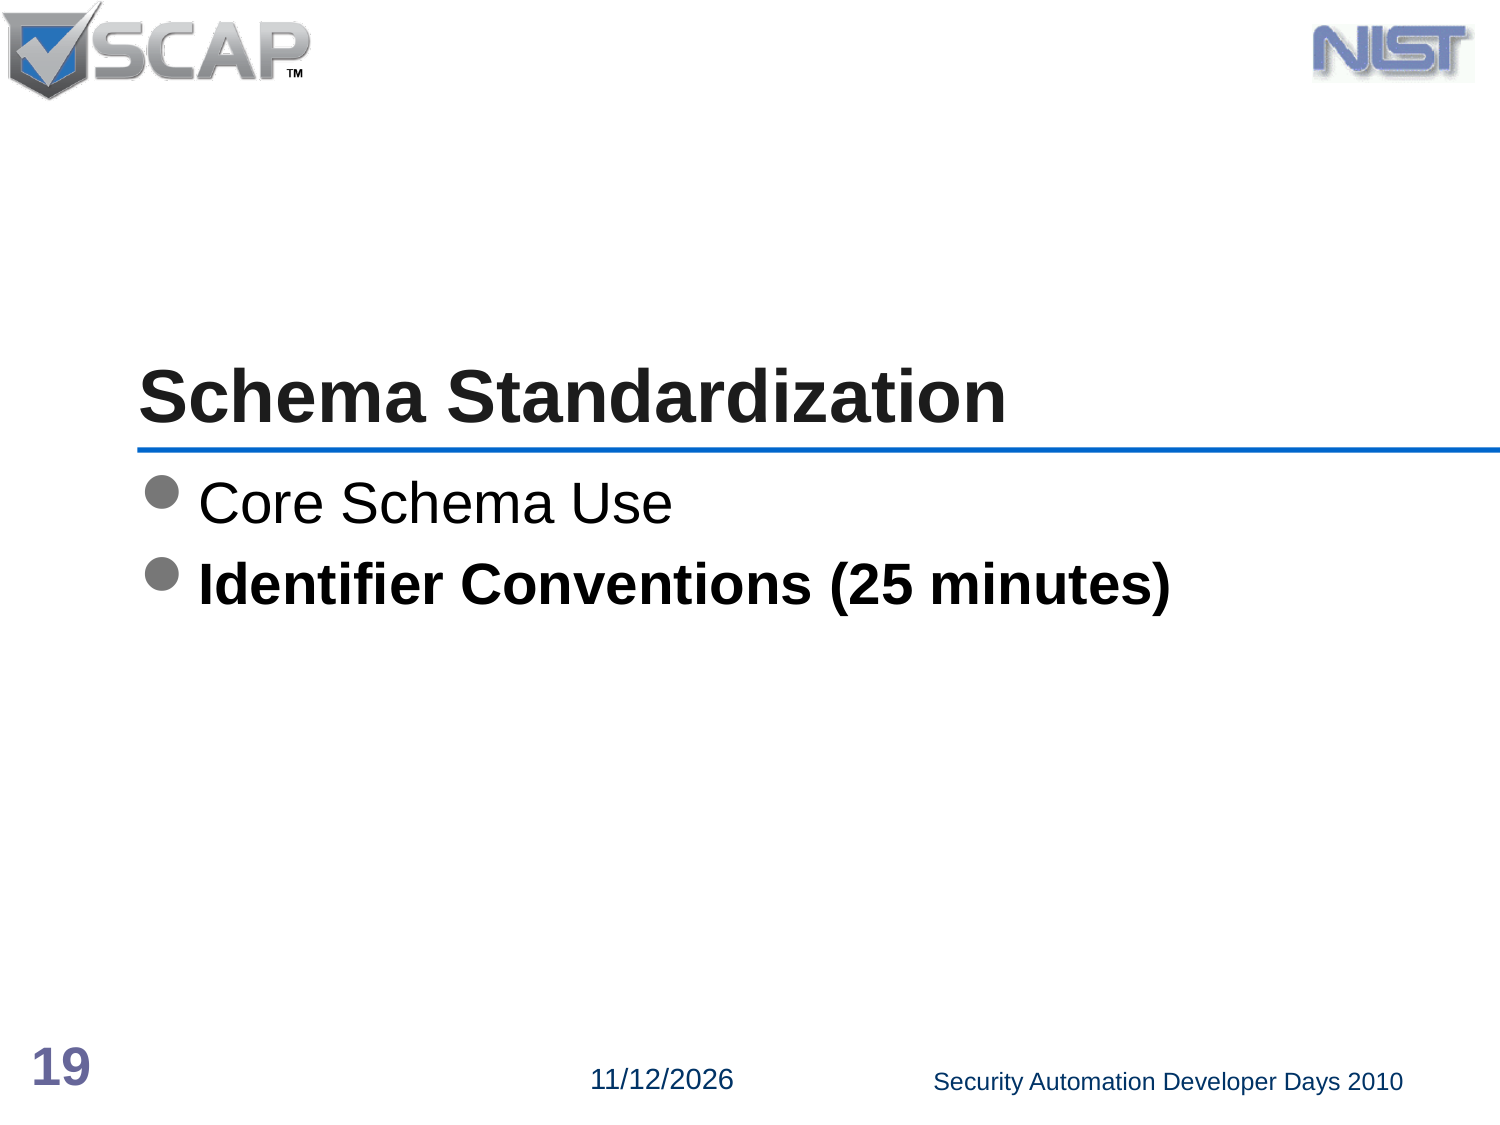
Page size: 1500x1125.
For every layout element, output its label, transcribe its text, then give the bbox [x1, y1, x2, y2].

footer Security Automation Developer Days 2010 [912, 1024, 1426, 1104]
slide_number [399, 1024, 750, 1104]
slide_number 19 [13, 1023, 111, 1105]
list Core Schema Use Identifier Conventions (25 minutes) [124, 449, 1388, 976]
picture [1312, 24, 1475, 83]
title Schema Standardization [122, 222, 1399, 447]
picture [0, 0, 313, 103]
